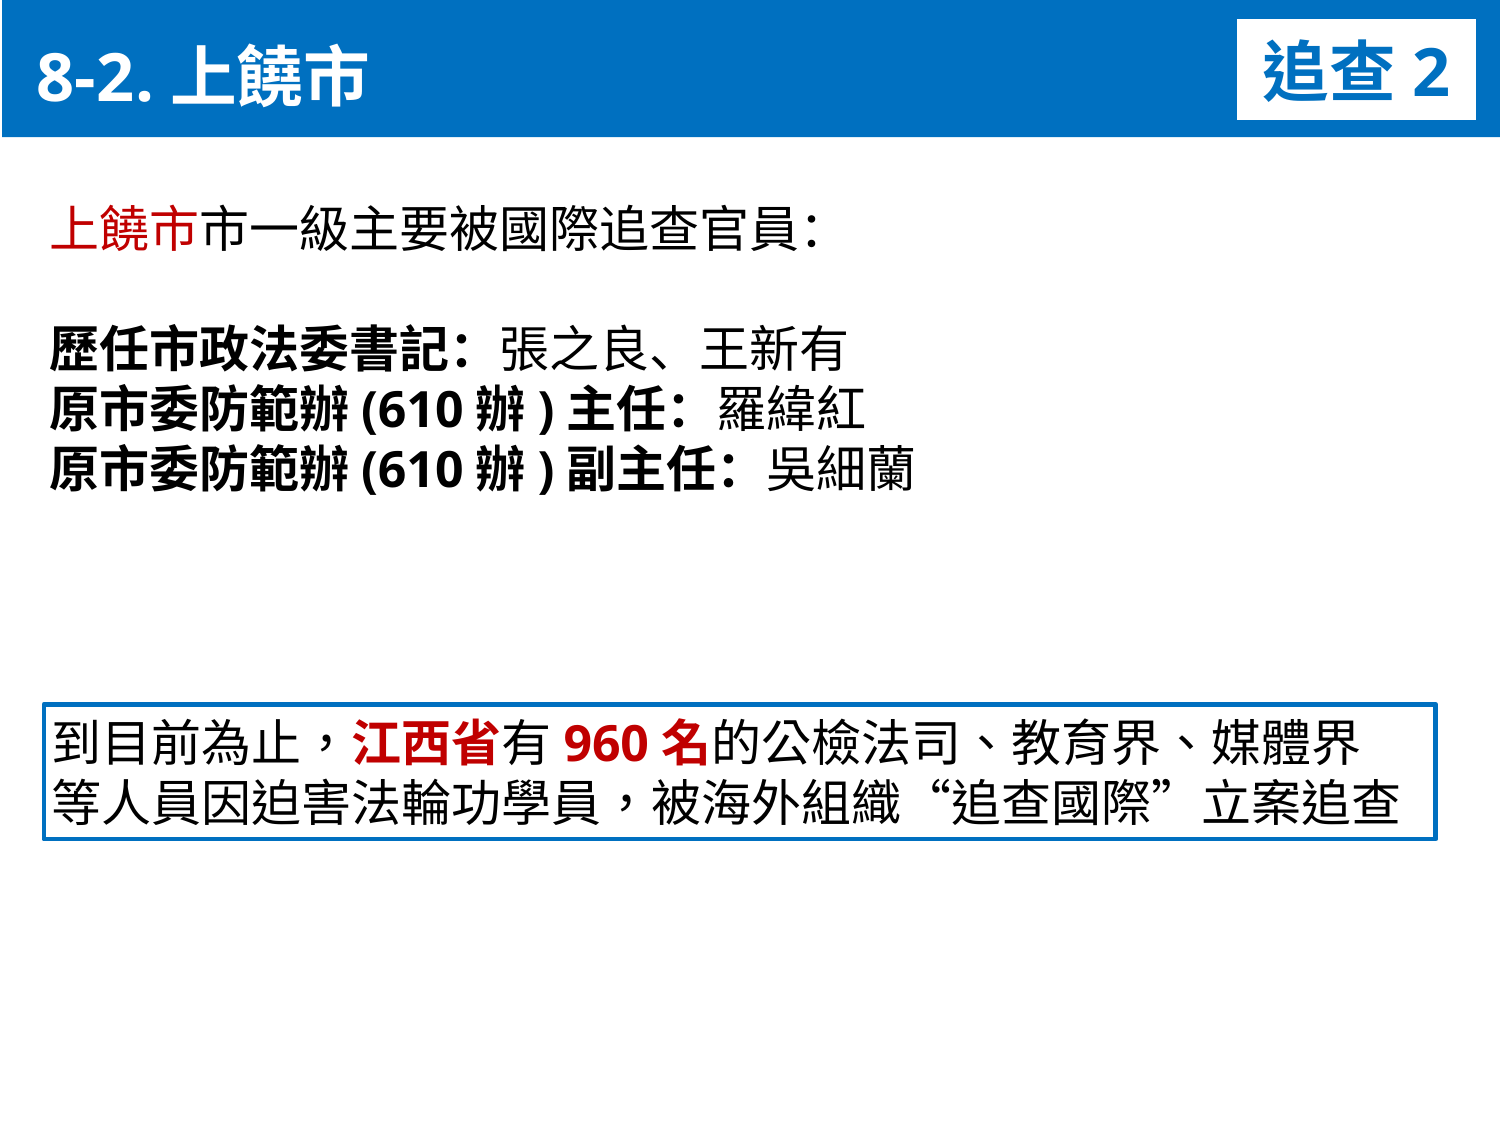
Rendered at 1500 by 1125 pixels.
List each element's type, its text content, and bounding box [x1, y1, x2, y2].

text_box 上饒市市一級主要被國際追查官員： 歷任市政法委書記：張之良、王新有 原市委防範辦(610辦)主任：羅緯紅 原市委防範辦(610辦)副主任：吳細蘭 [34, 189, 1426, 565]
text_box 到目前為止，江西省有960名的公檢法司、教育界、媒體界 等人員因迫害法輪功學員，被海外組織“追查國際”立案追查 [43, 704, 1436, 840]
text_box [1, 0, 1500, 138]
